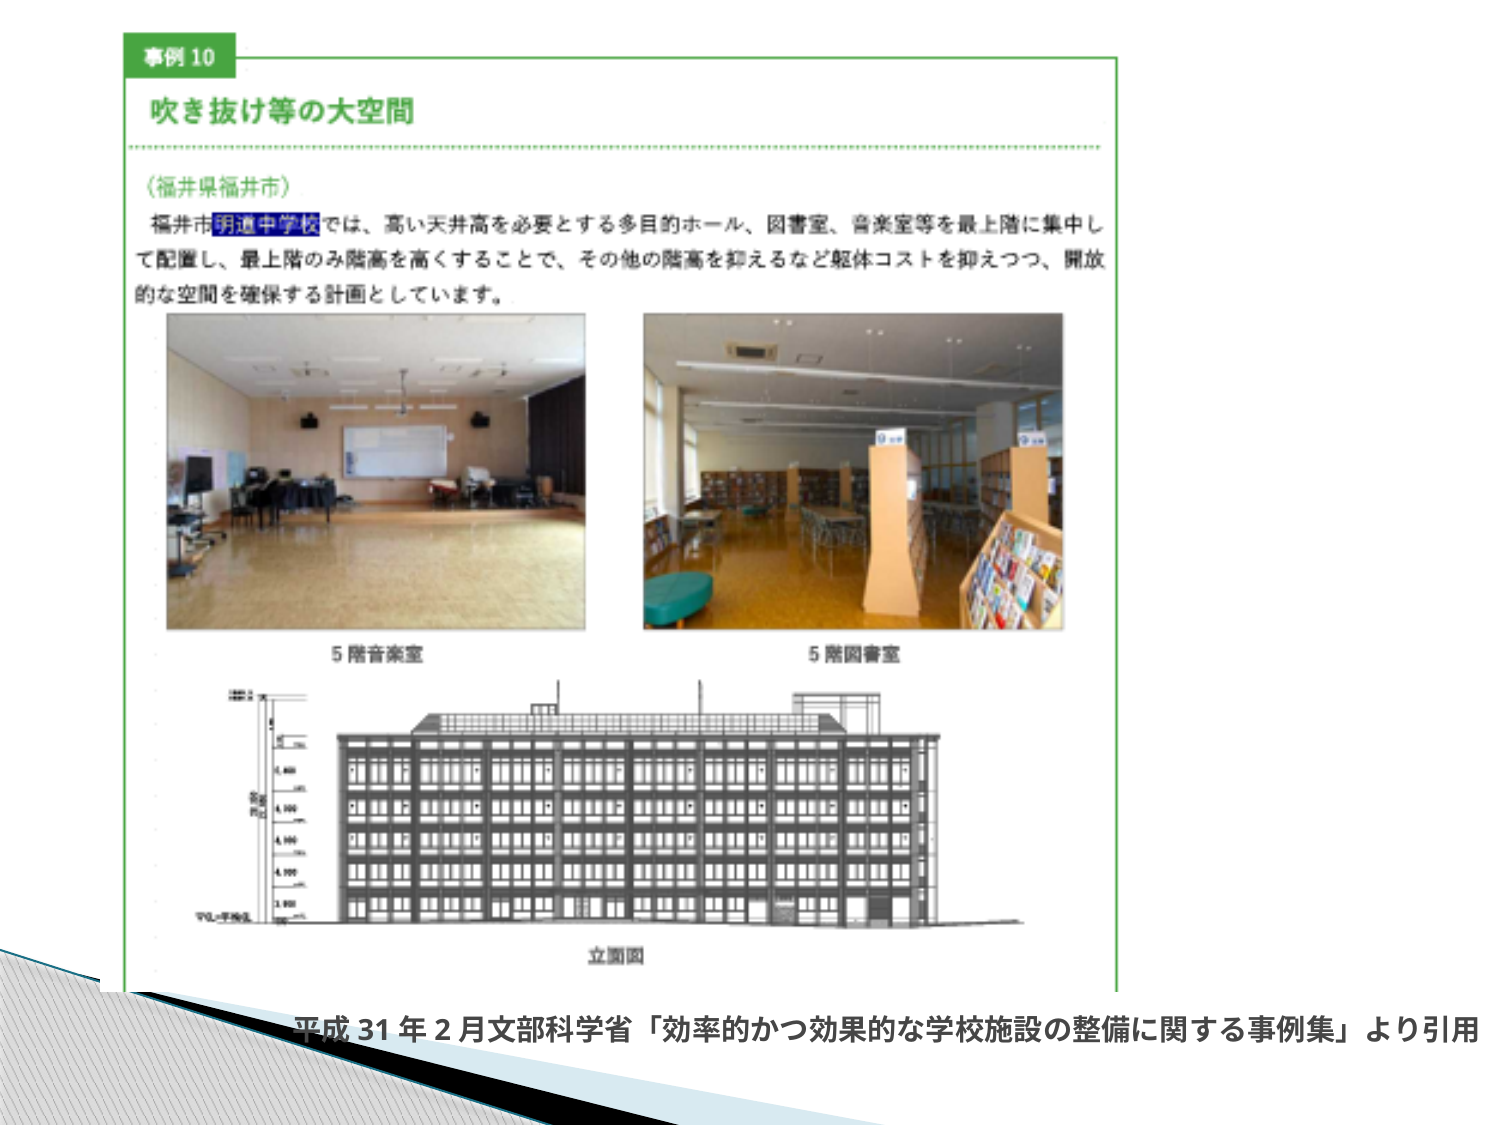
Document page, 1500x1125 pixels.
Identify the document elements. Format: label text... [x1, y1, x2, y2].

title 平成31年2月文部科学省「効率的かつ効果的な学校施設の整備に関する事例集」より引用 [277, 999, 1500, 1058]
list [100, 18, 1152, 992]
